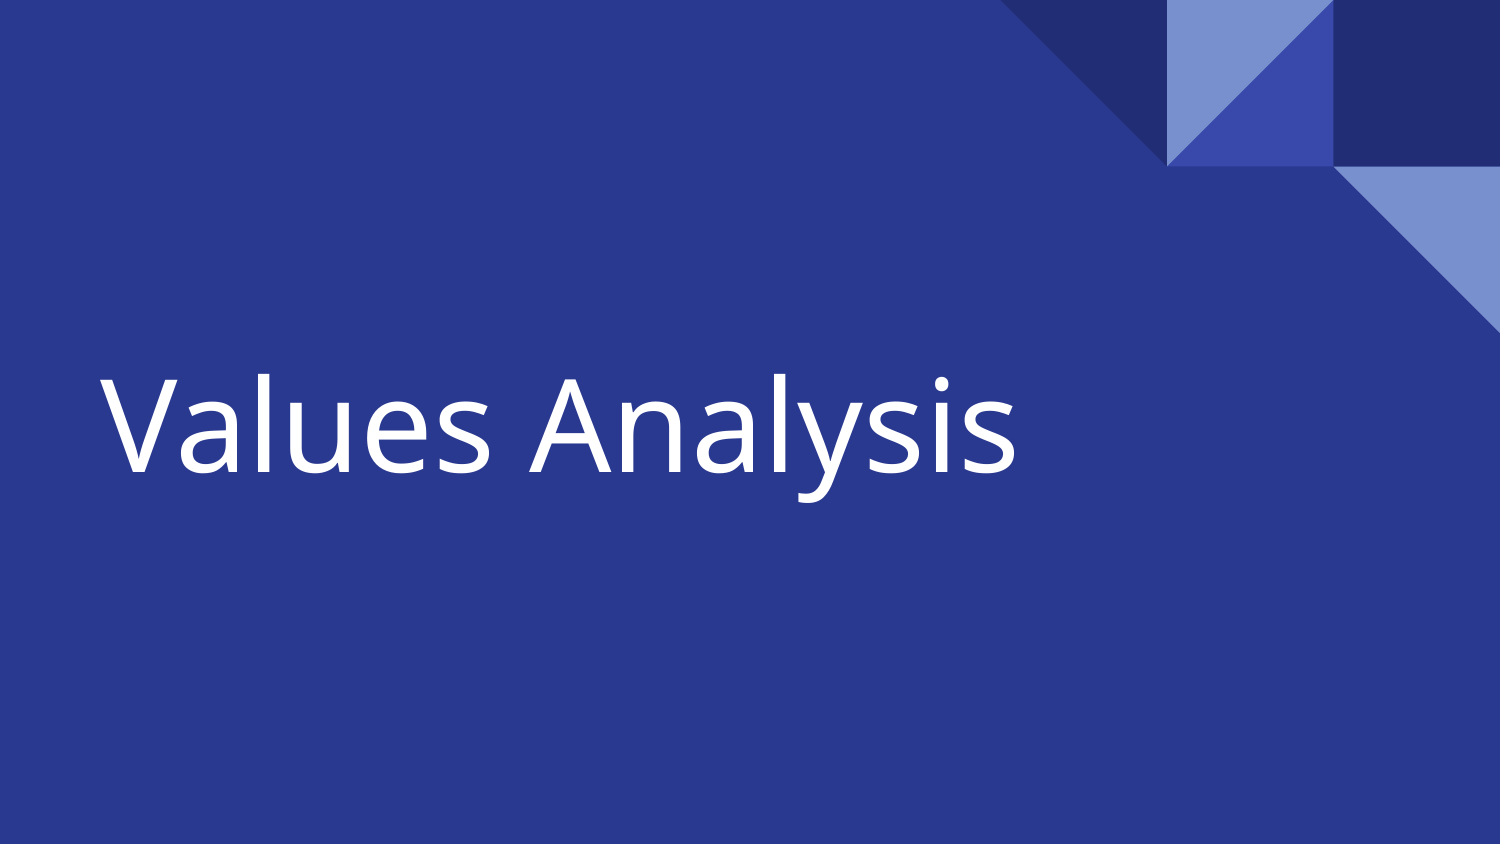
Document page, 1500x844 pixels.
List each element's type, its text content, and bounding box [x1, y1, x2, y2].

text_box Values Analysis [85, 328, 1383, 514]
